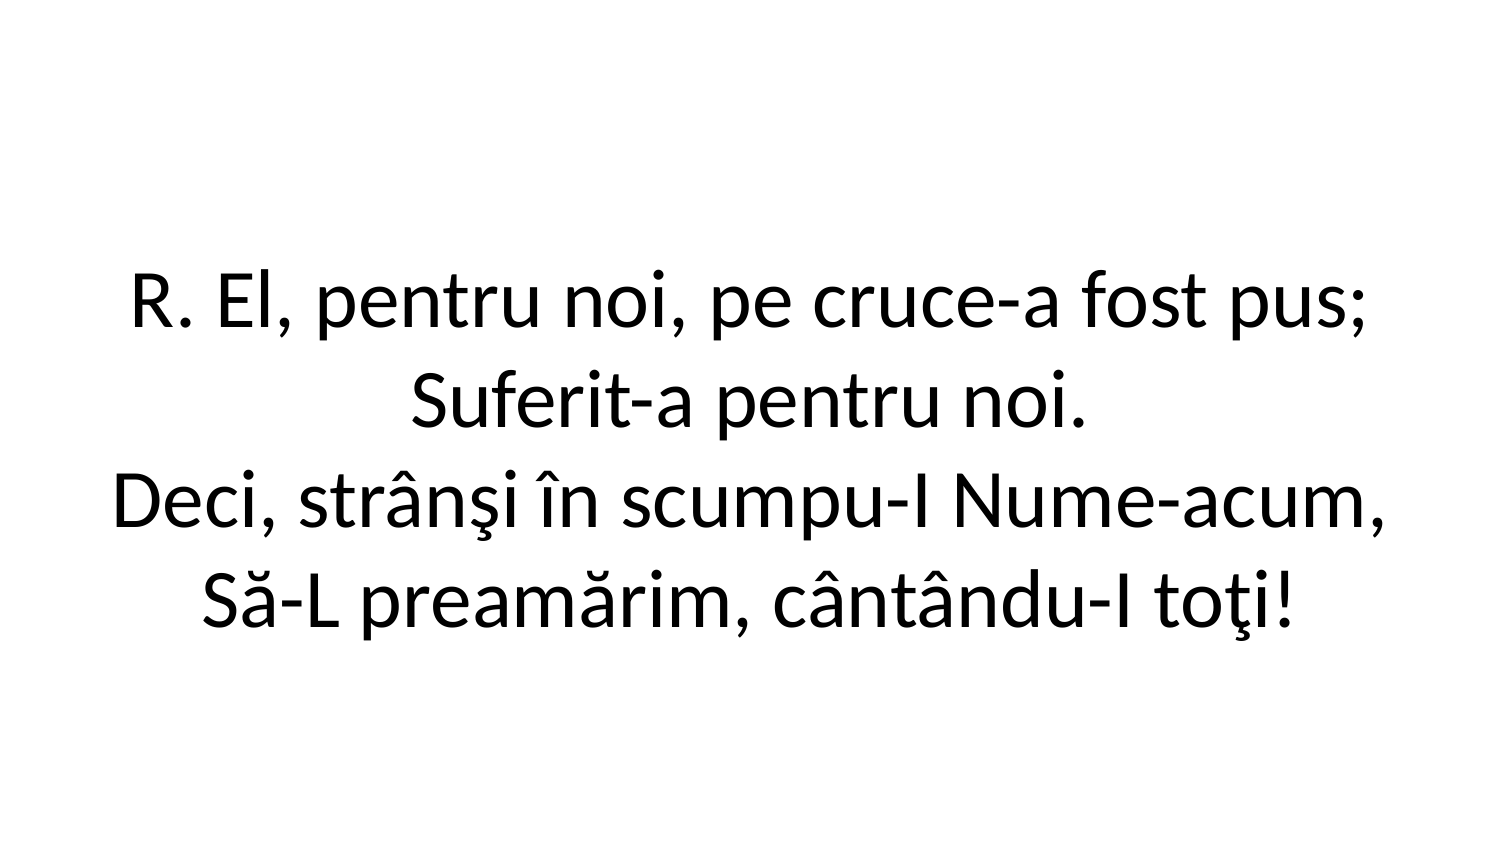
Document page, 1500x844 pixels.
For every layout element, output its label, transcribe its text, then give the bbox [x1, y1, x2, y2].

text_box R. El, pentru noi, pe cruce-a fost pus; Suferit-a pentru noi. Deci, strânşi în scumpu-I Nume-acum, Să-L preamărim, cântându-I toţi! [96, 192, 1404, 652]
